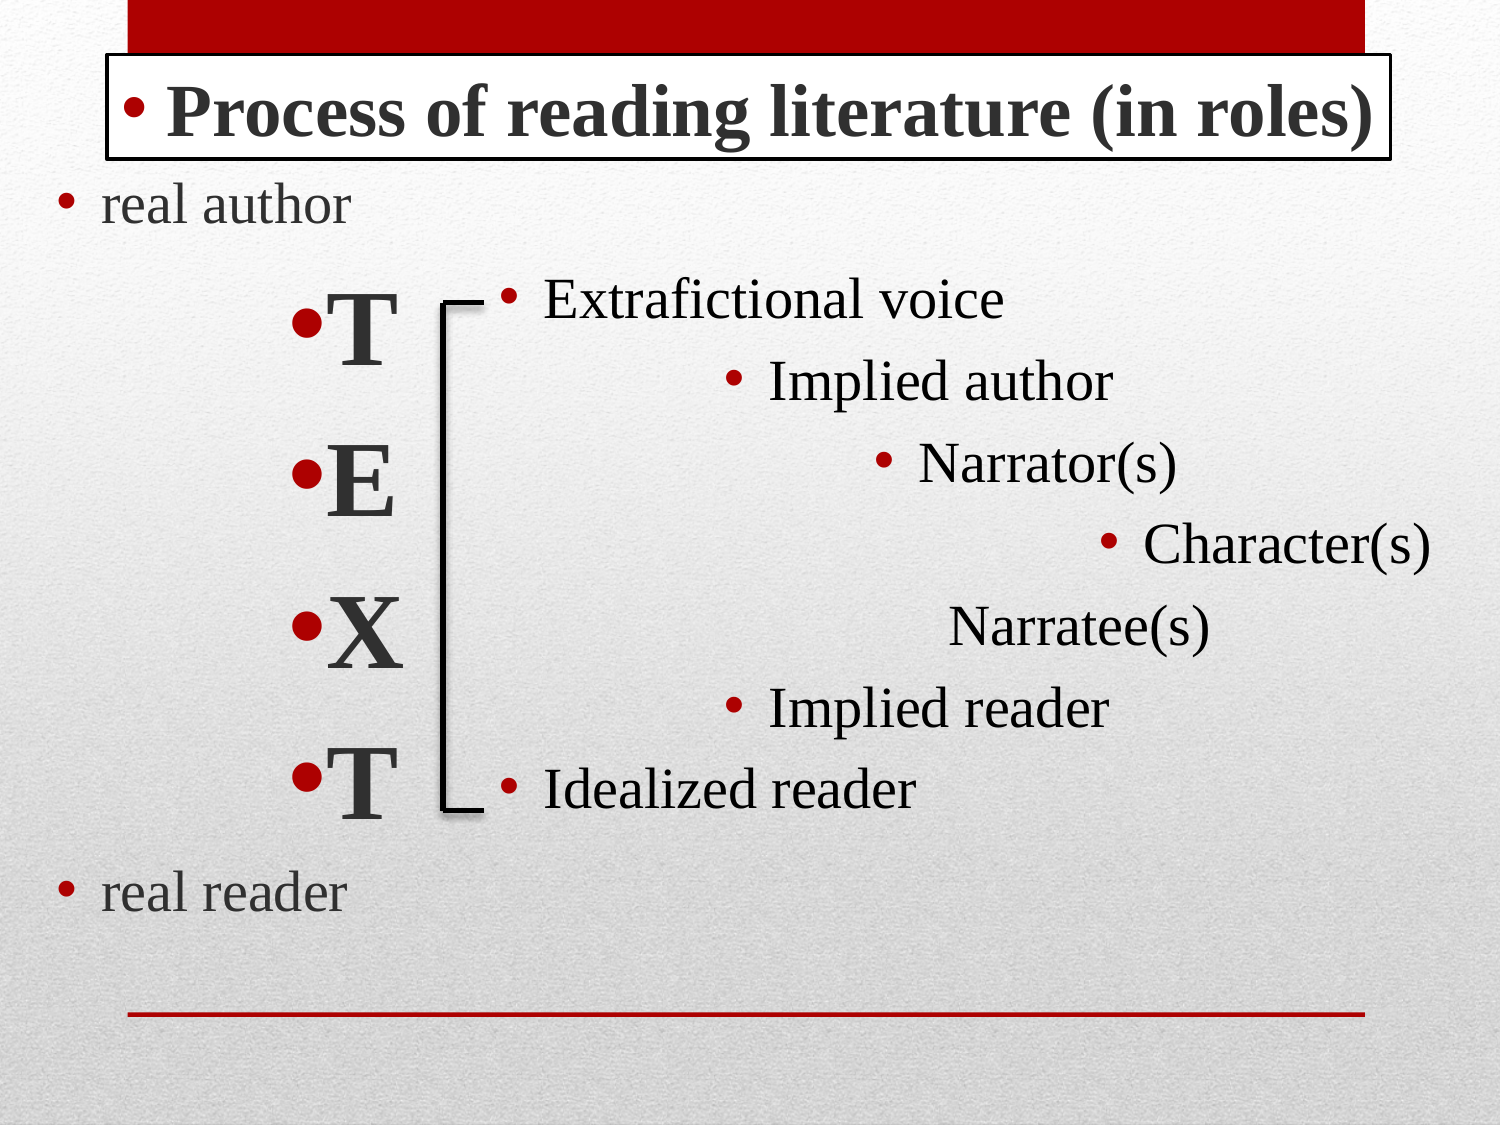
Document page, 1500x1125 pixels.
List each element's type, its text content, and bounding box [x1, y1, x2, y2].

text_box Extrafictional voice Implied author Narrator(s) Character(s) Narratee(s) Implied reader Idealized reader [484, 253, 1500, 829]
list real author T E X T real reader [41, 112, 1436, 976]
text_box Process of reading literature (in roles) [105, 53, 1392, 161]
